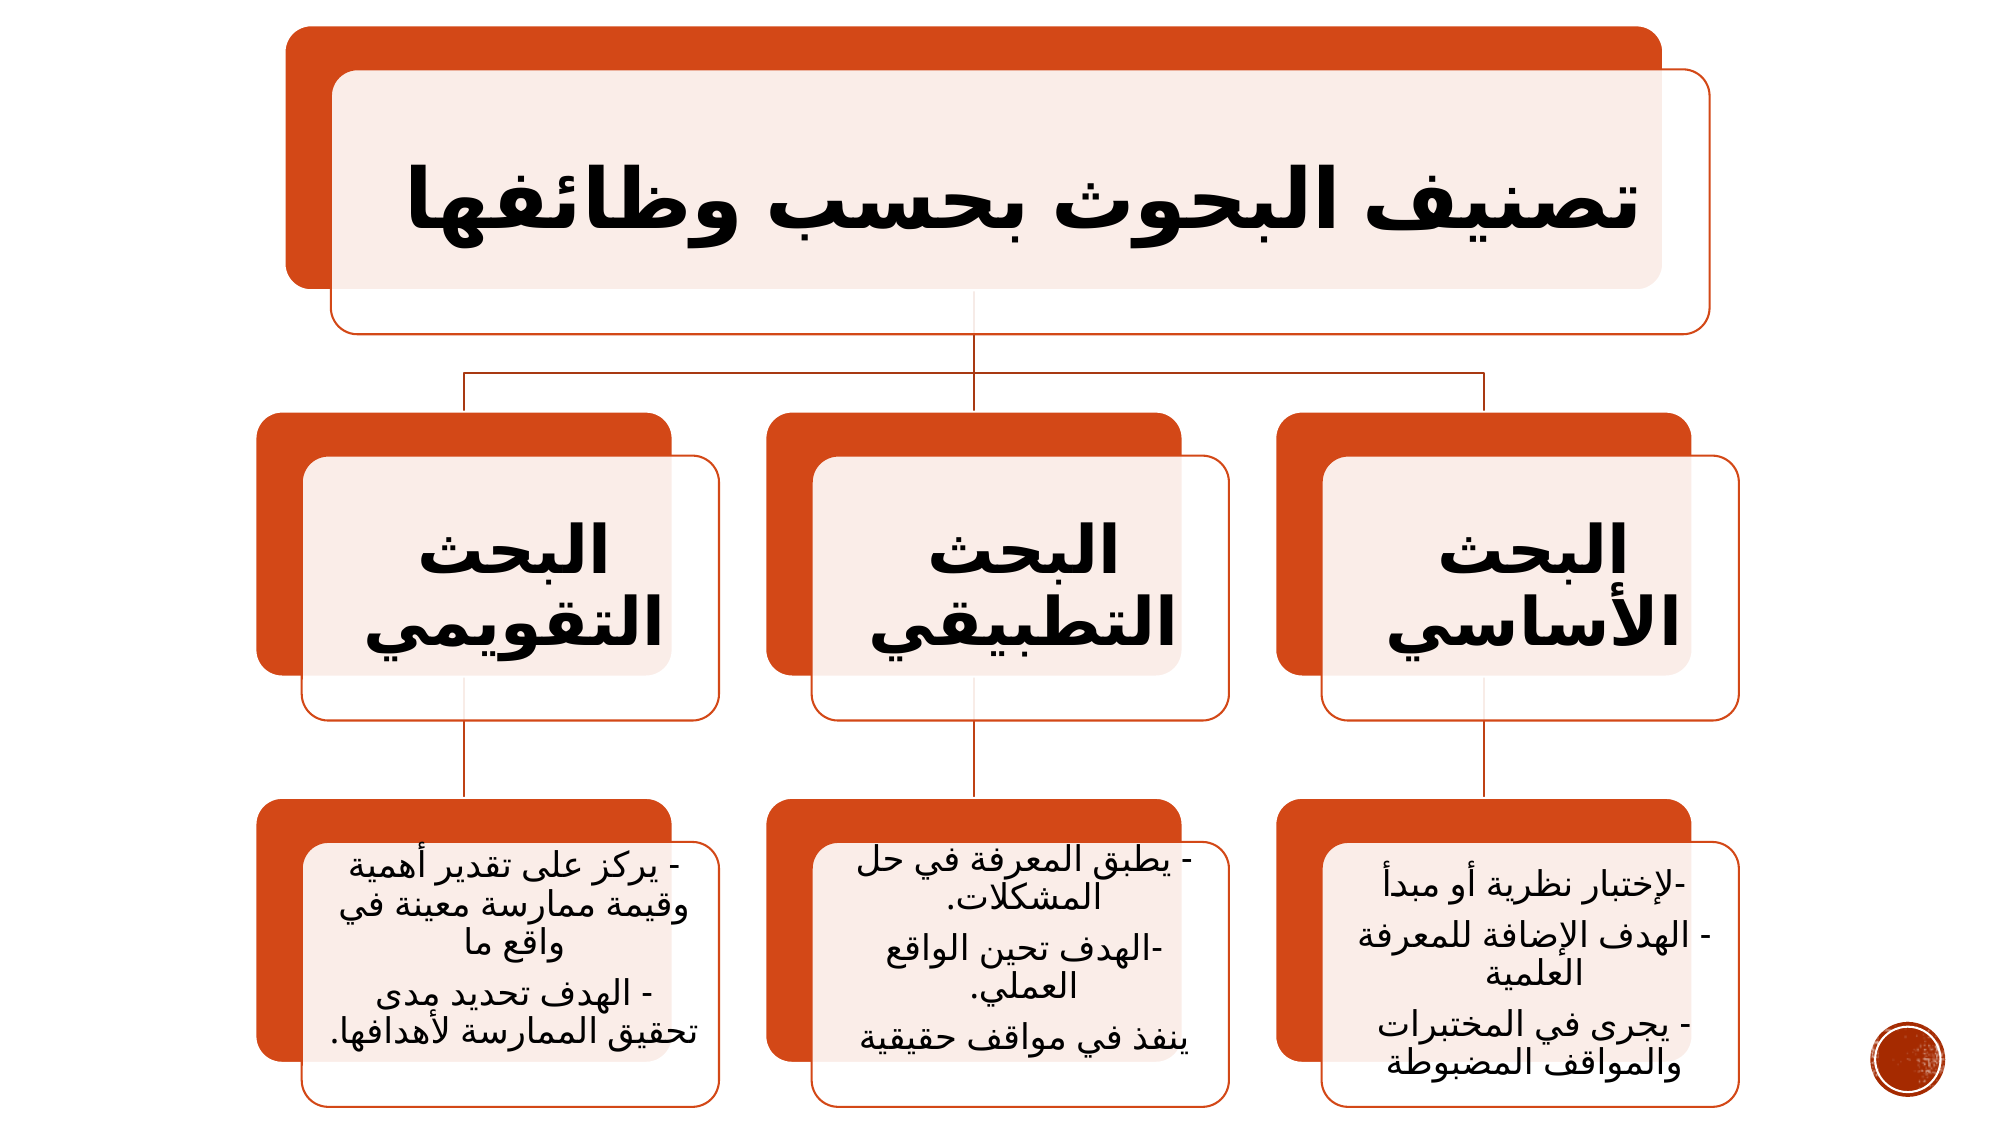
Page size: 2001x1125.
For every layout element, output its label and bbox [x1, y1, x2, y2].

list [32, 28, 1961, 1105]
